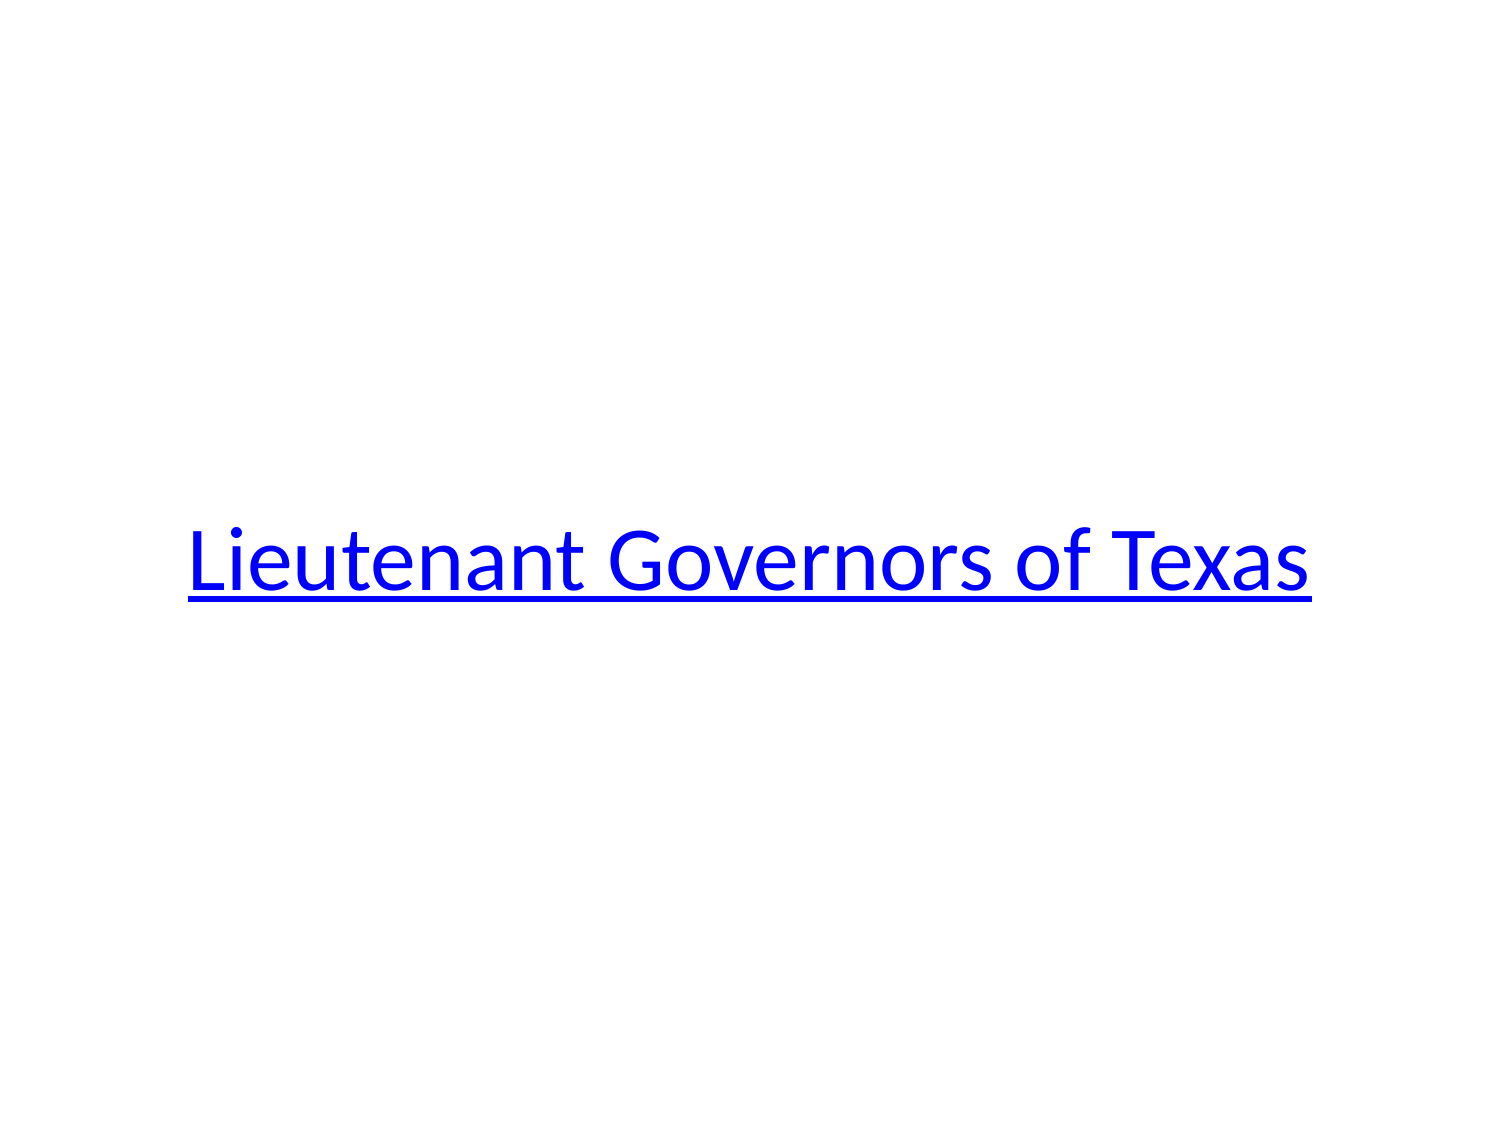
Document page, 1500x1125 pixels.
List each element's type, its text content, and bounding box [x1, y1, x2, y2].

title Lieutenant Governors of Texas [74, 44, 1426, 1063]
